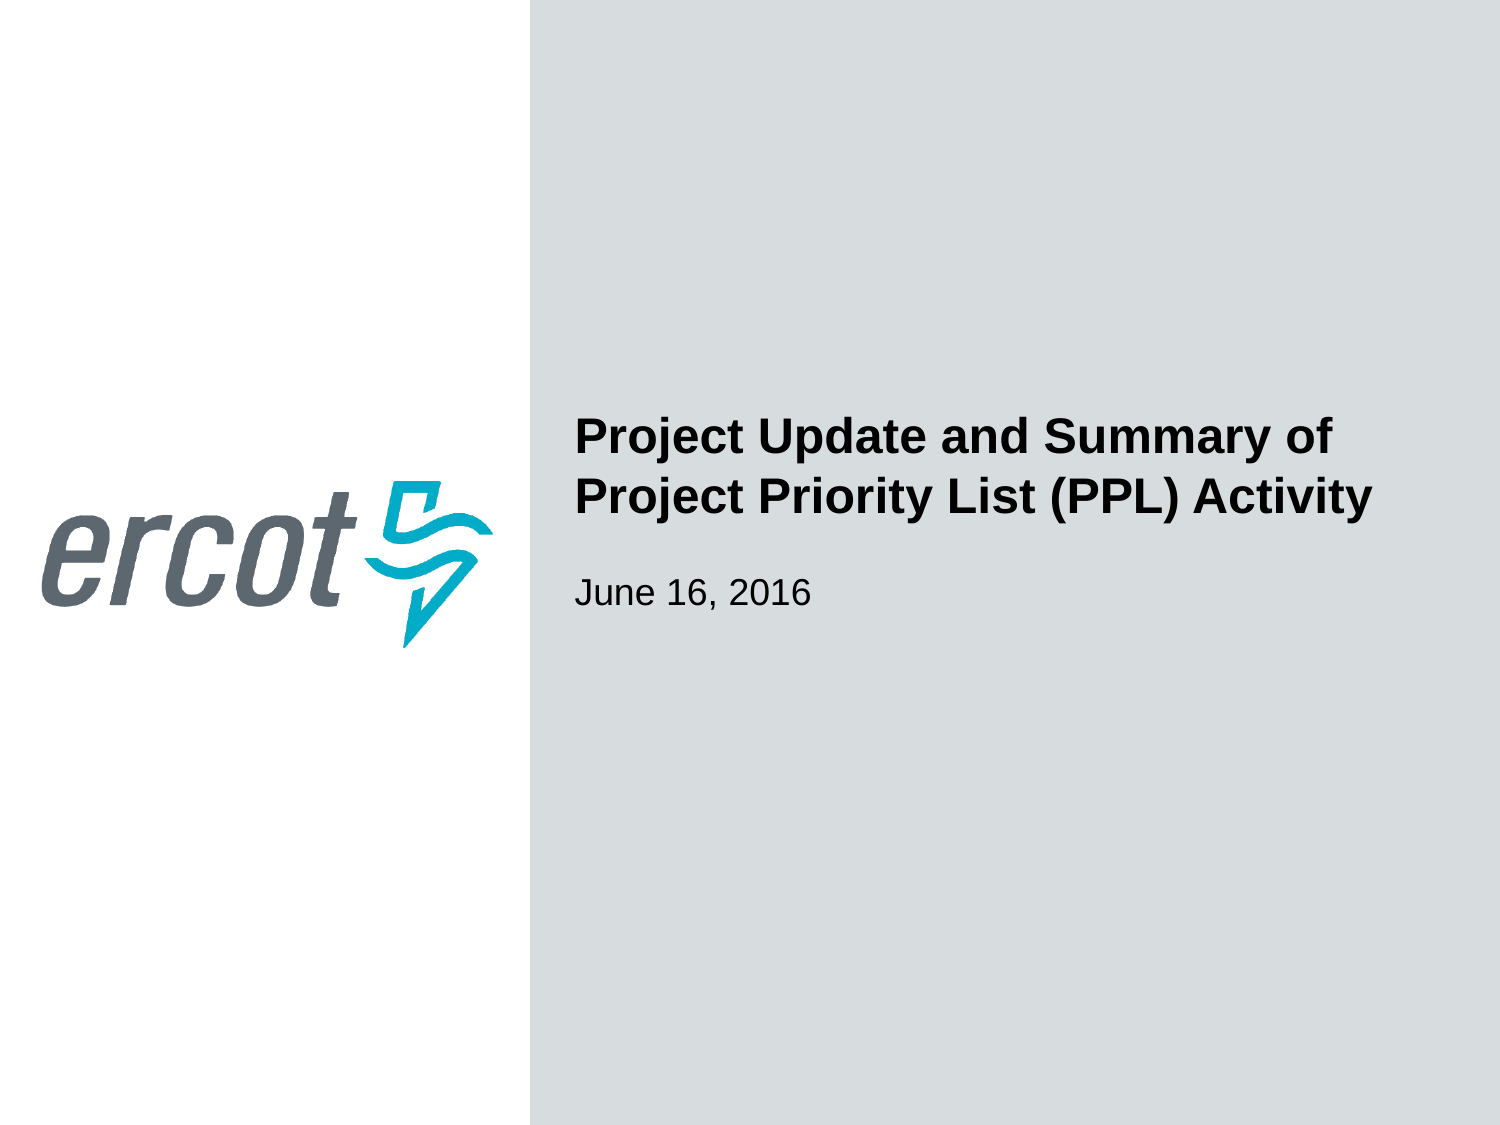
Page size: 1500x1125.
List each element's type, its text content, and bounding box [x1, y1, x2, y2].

text_box Project Update and Summary of Project Priority List (PPL) Activity June 16, 2016 [559, 395, 1486, 621]
picture [32, 471, 501, 654]
